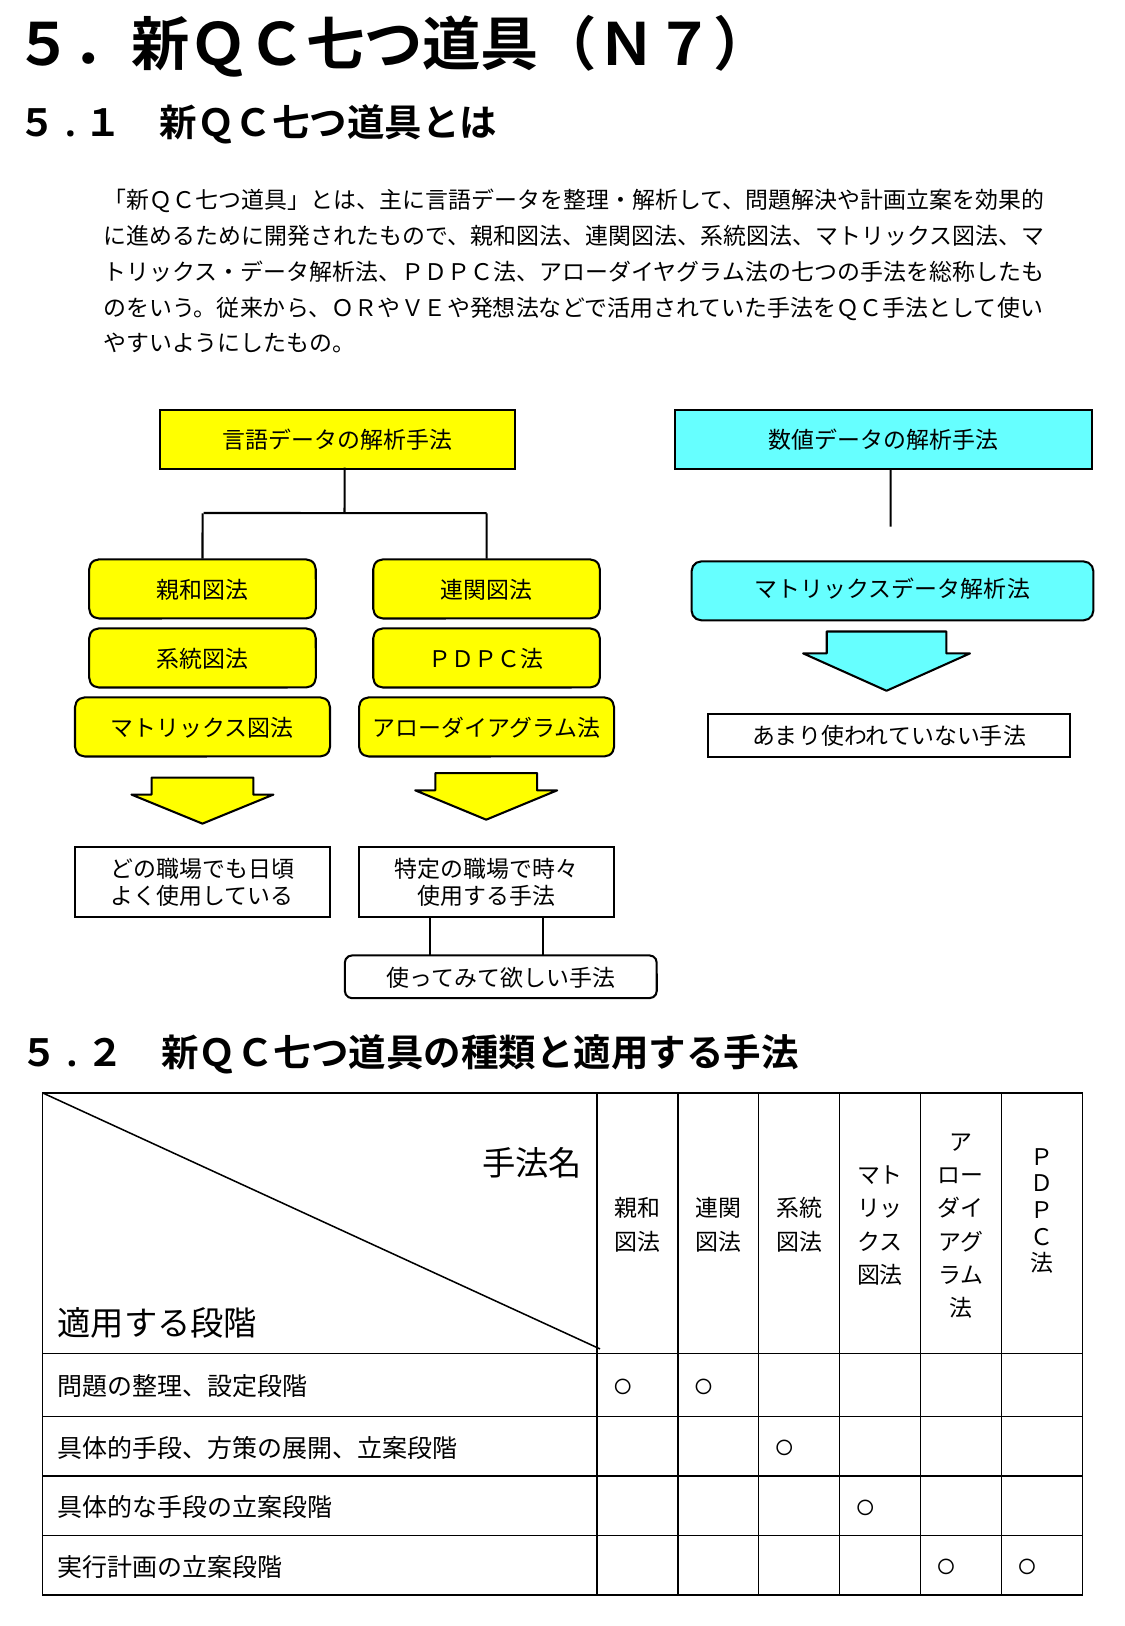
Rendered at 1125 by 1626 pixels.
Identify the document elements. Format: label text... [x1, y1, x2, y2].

table_cell [679, 1477, 758, 1535]
table_cell [1002, 1354, 1082, 1416]
table_cell [921, 1477, 1001, 1535]
table_cell [598, 1477, 677, 1535]
text_box ５.１ 新ＱＣ七つ道具とは [3, 91, 513, 152]
text_box [803, 631, 970, 691]
table_cell ○ [1002, 1536, 1082, 1594]
table_cell [840, 1354, 920, 1416]
table_header マトリックス図法 [840, 1094, 920, 1353]
table_cell [759, 1536, 839, 1594]
table_cell ○ [679, 1354, 758, 1416]
text_box マトリックスデータ解析法 [691, 561, 1094, 621]
table_cell [840, 1417, 920, 1475]
text_box ５.２ 新ＱＣ七つ道具の種類と適用する手法 [5, 1021, 814, 1082]
table_cell [759, 1477, 839, 1535]
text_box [42, 1092, 601, 1350]
table_cell 具体的な手段の立案段階 [43, 1477, 596, 1535]
table_header 連関図法 [679, 1094, 758, 1353]
table_cell [679, 1417, 758, 1475]
table_cell [759, 1354, 839, 1416]
table_cell 具体的手段、方策の展開、立案段階 [43, 1417, 596, 1475]
table_cell [598, 1417, 677, 1475]
table_header Ｐ Ｄ Ｐ Ｃ 法 [1002, 1094, 1082, 1353]
table_cell [679, 1536, 758, 1594]
table_cell [921, 1354, 1001, 1416]
table_header アローダイアグラム法 [921, 1094, 1001, 1353]
table_header 系統図法 [759, 1094, 839, 1353]
table_cell ○ [921, 1536, 1001, 1594]
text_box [74, 409, 657, 999]
table_cell 実行計画の立案段階 [43, 1536, 596, 1594]
table_cell [921, 1417, 1001, 1475]
table_cell [1002, 1417, 1082, 1475]
text_box 「新ＱＣ七つ道具」とは、主に言語データを整理・解析して、問題解決や計画立案を効果的に進めるために開発されたもので、親和図法、連関図法、系統図法、マトリックス図法、マトリックス・データ解析法、ＰＤＰＣ法、アローダイヤグラム法の七つの手法を総称したものをいう。従来から、ＯＲやＶＥや発想法などで活用されていた手法をＱＣ手法として使いやすいようにしたもの。 [88, 158, 1067, 376]
table_header 親和図法 [602, 1094, 677, 1353]
table_cell [598, 1536, 677, 1594]
table_cell ○ [840, 1477, 920, 1535]
table_cell ○ [759, 1417, 839, 1475]
table_cell [840, 1536, 920, 1594]
text_box ５．新ＱＣ七つ道具（Ｎ７） [0, 0, 1025, 85]
text_box 数値データの解析手法 [674, 409, 1092, 469]
table_cell 問題の整理、設定段階 [43, 1357, 596, 1416]
table_cell [1002, 1477, 1082, 1535]
text_box あまり使われていない手法 [707, 714, 1071, 757]
table_cell ○ [598, 1354, 677, 1416]
